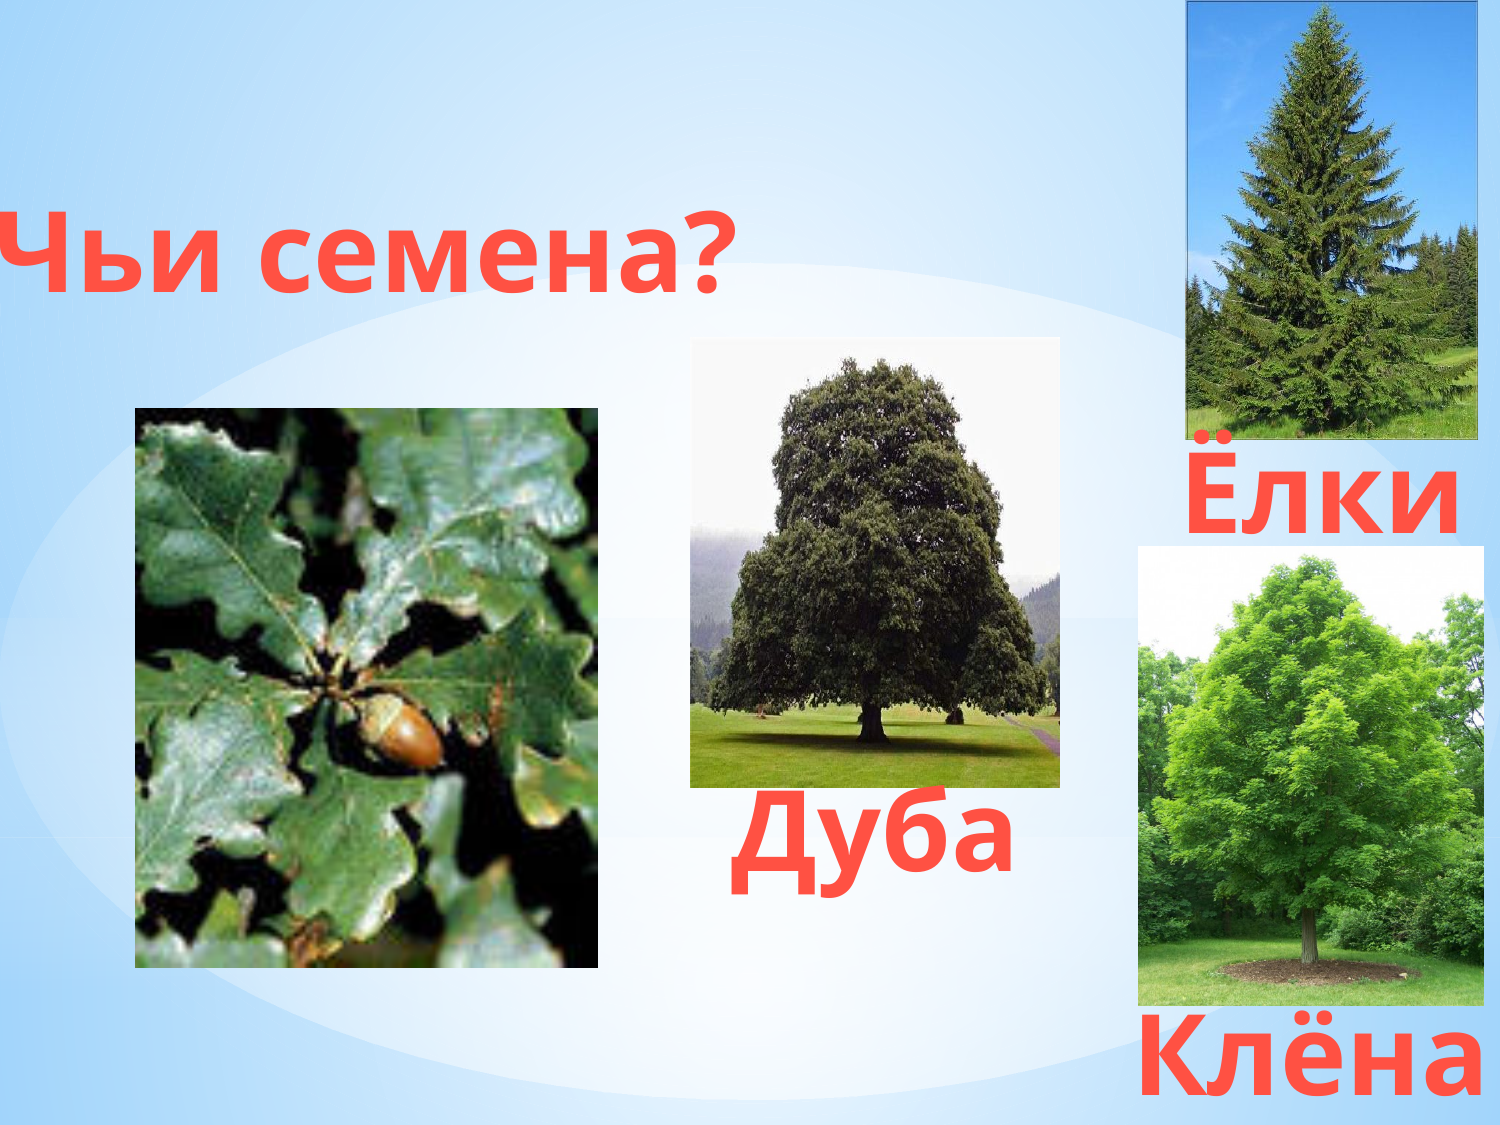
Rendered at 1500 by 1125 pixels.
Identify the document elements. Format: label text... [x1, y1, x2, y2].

picture [135, 408, 598, 968]
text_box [690, 336, 1061, 904]
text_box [1145, 0, 1500, 552]
text_box Чьи семена? [0, 172, 754, 323]
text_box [1128, 546, 1494, 1125]
